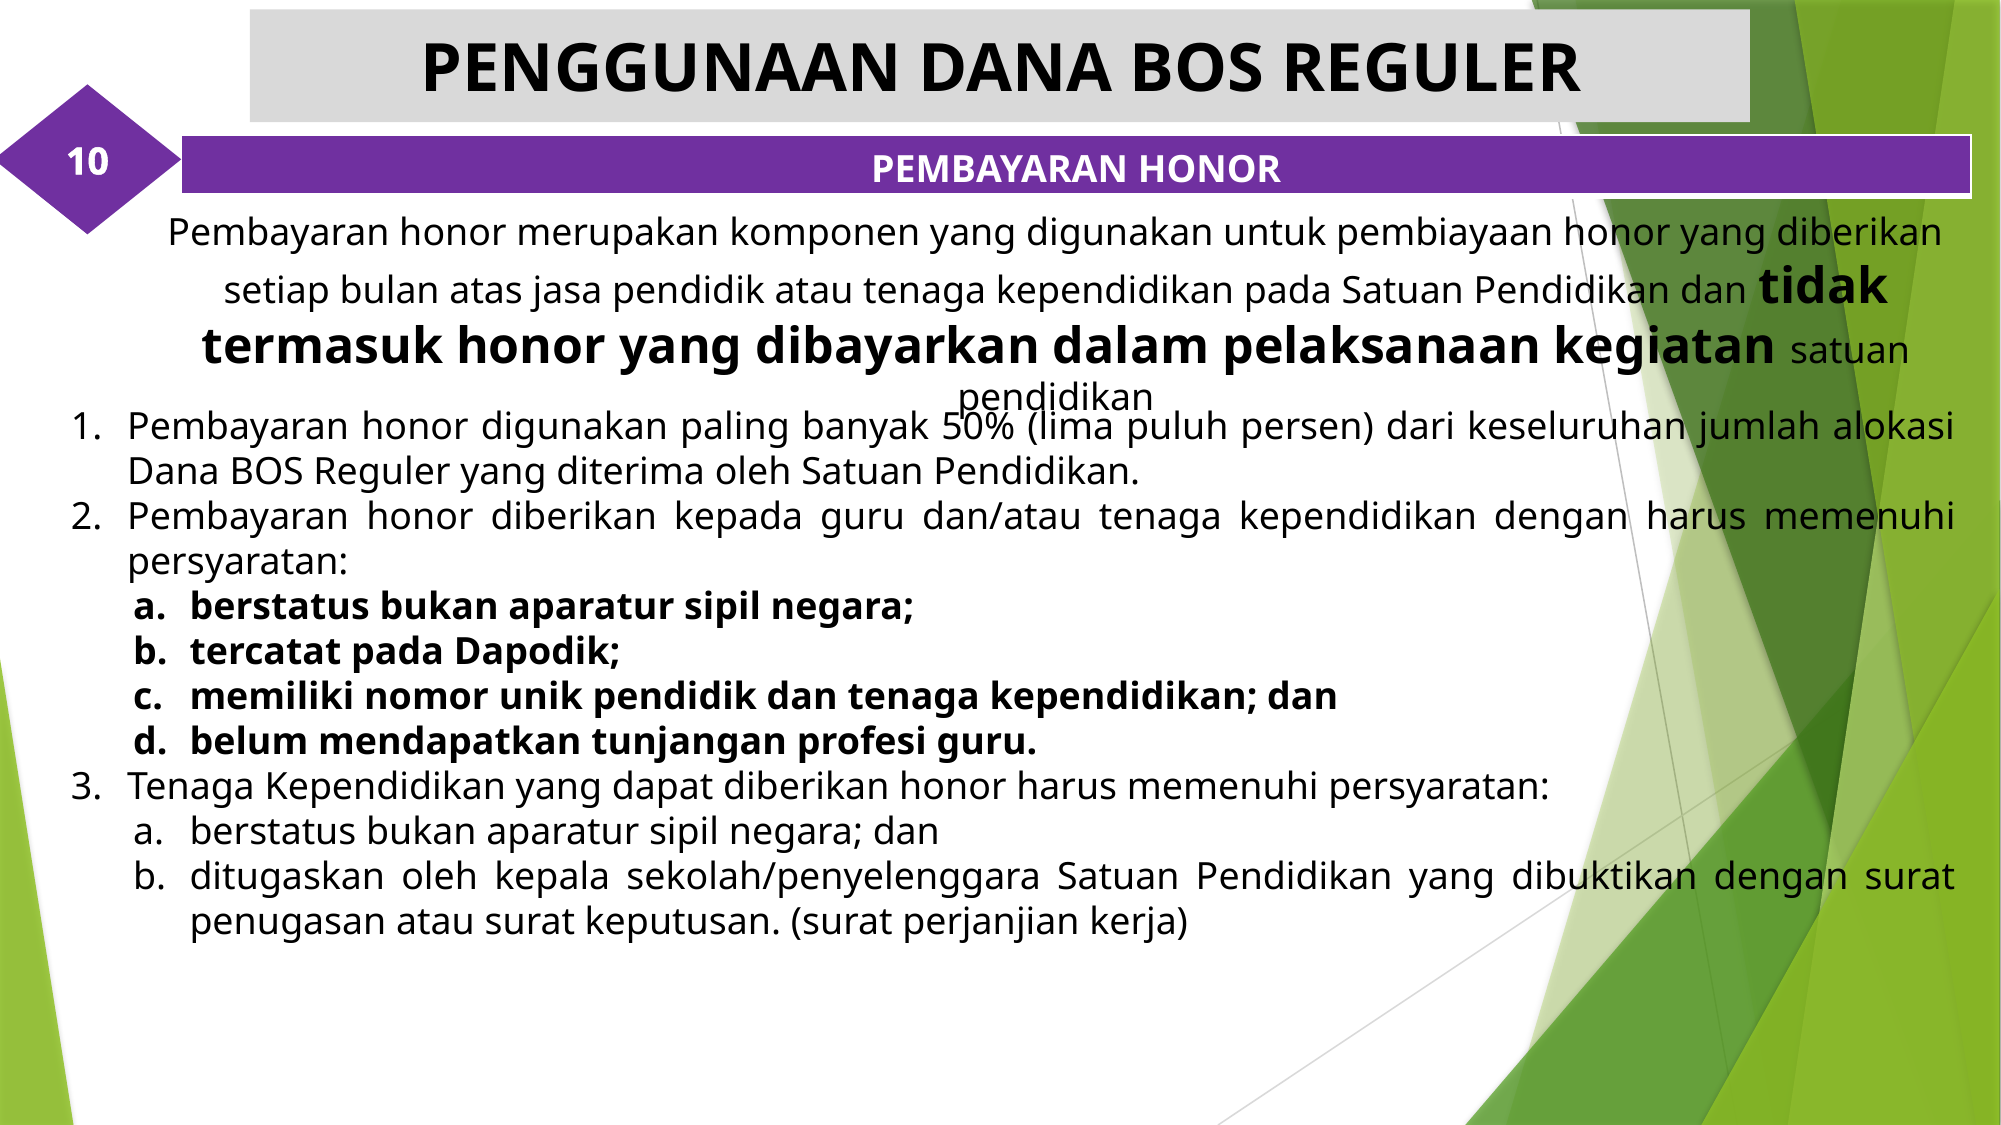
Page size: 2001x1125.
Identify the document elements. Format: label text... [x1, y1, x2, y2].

text_box PENGGUNAAN DANA BOS REGULER [252, 17, 1750, 113]
text_box Pembayaran honor merupakan komponen yang digunakan untuk pembiayaan honor yang diberikan setiap bulan atas jasa pendidik atau tenaga kependidikan pada Satuan Pendidikan dan tidak termasuk honor yang dibayarkan dalam pelaksanaan kegiatan satuan pendidikan [140, 200, 1972, 394]
text_box Pembayaran honor digunakan paling banyak 50% (lima puluh persen) dari keseluruhan jumlah alokasi Dana BOS Reguler yang diterima oleh Satuan Pendidikan. Pembayaran honor diberikan kepada guru dan/atau tenaga kependidikan dengan harus memenuhi persyaratan: berstatus bukan aparatur sipil negara; tercatat pada Dapodik; memiliki nomor unik pendidik dan tenaga kependidikan; dan belum mendapatkan tunjangan profesi guru. Tenaga Kependidikan yang dapat diberikan honor harus memenuhi persyaratan: berstatus bukan aparatur sipil negara; dan ditugaskan oleh kepala sekolah/penyelenggara Satuan Pendidikan yang dibuktikan dengan surat penugasan atau surat keputusan. (surat perjanjian kerja) [55, 394, 1972, 995]
text_box 10 [0, 83, 183, 236]
table_header PEMBAYARAN HONOR [182, 136, 1970, 193]
text_box [248, 8, 1751, 124]
